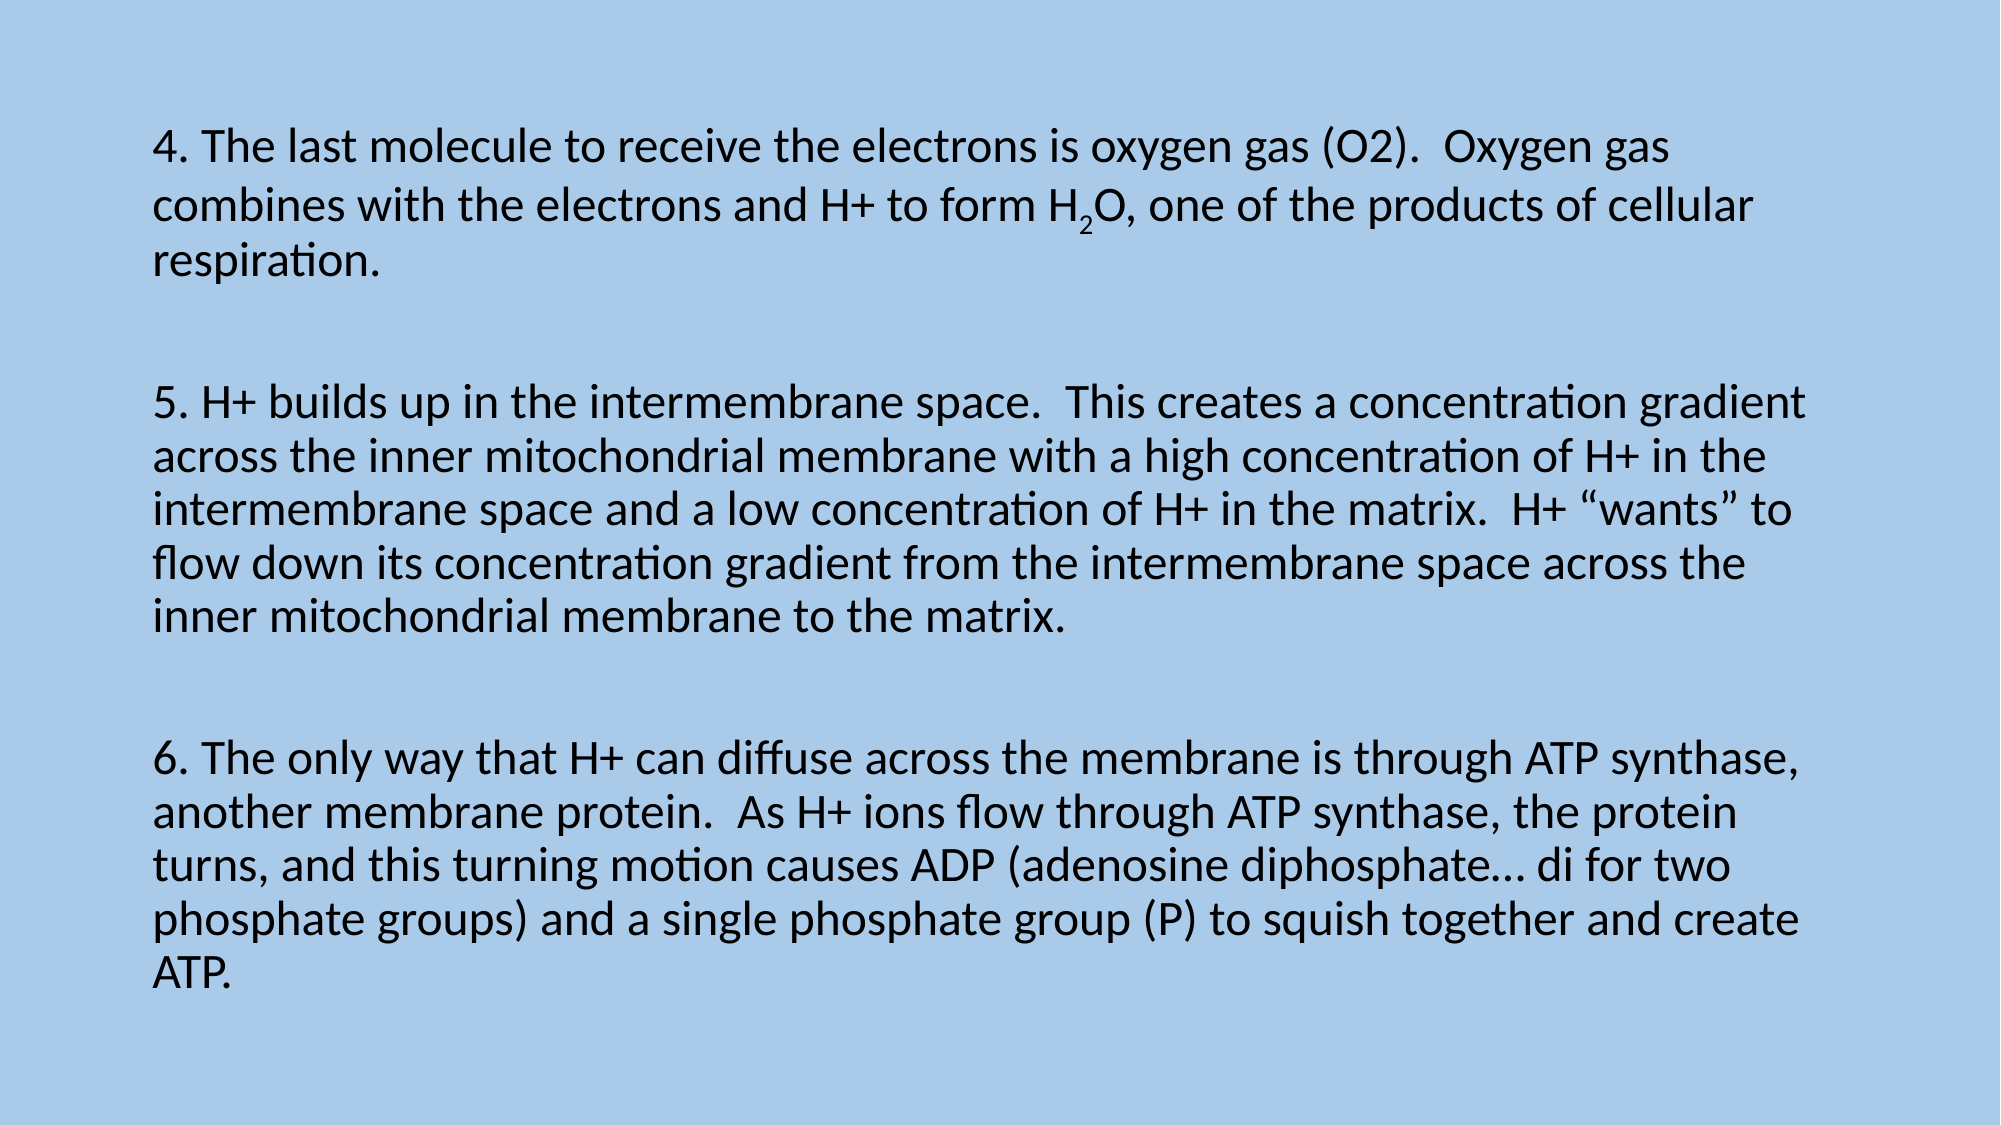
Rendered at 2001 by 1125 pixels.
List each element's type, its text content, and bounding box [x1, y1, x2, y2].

list 4. The last molecule to receive the electrons is oxygen gas (O2). Oxygen gas combines with the electrons and H+ to form H2O, one of the products of cellular respiration. 5. H+ builds up in the intermembrane space. This creates a concentration gradient across the inner mitochondrial membrane with a high concentration of H+ in the intermembrane space and a low concentration of H+ in the matrix. H+ “wants” to flow down its concentration gradient from the intermembrane space across the inner mitochondrial membrane to the matrix. 6. The only way that H+ can diffuse across the membrane is through ATP synthase, another membrane protein. As H+ ions flow through ATP synthase, the protein turns, and this turning motion causes ADP (adenosine diphosphate… di for two phosphate groups) and a single phosphate group (P) to squish together and create ATP. [137, 112, 1863, 1014]
